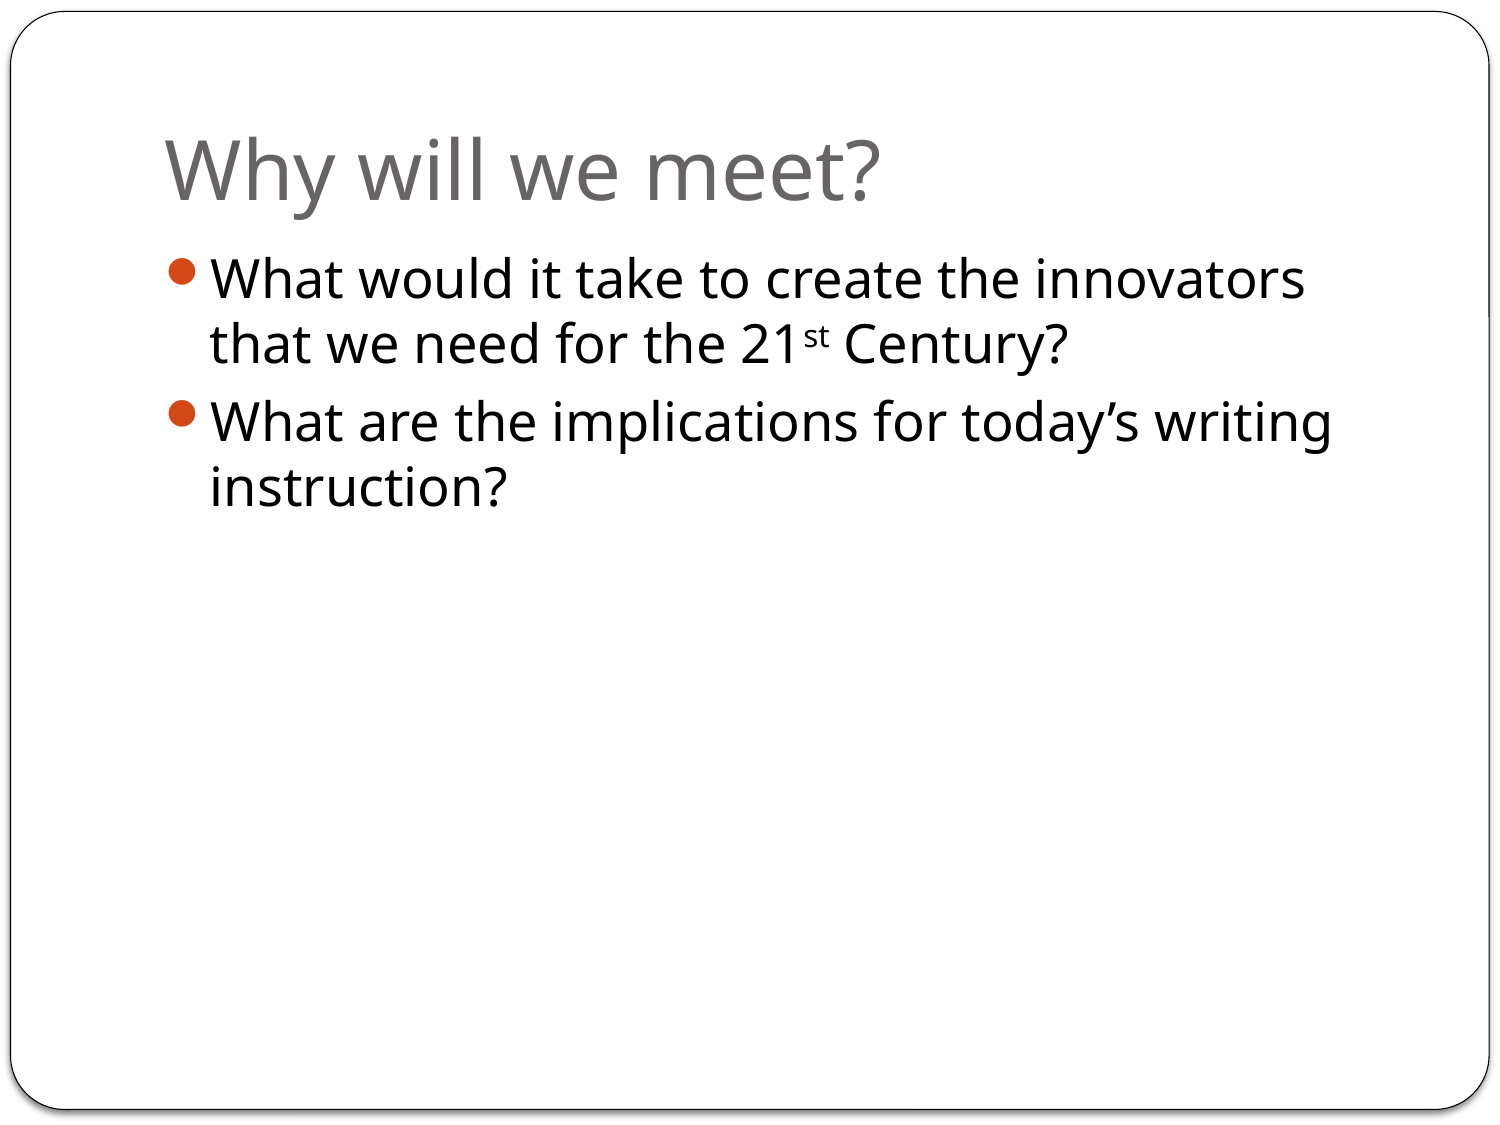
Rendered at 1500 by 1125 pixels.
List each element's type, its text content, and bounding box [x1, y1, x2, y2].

list What would it take to create the innovators that we need for the 21st Century? What are the implications for today’s writing instruction? [150, 237, 1425, 988]
title Why will we meet? [150, 45, 1425, 233]
